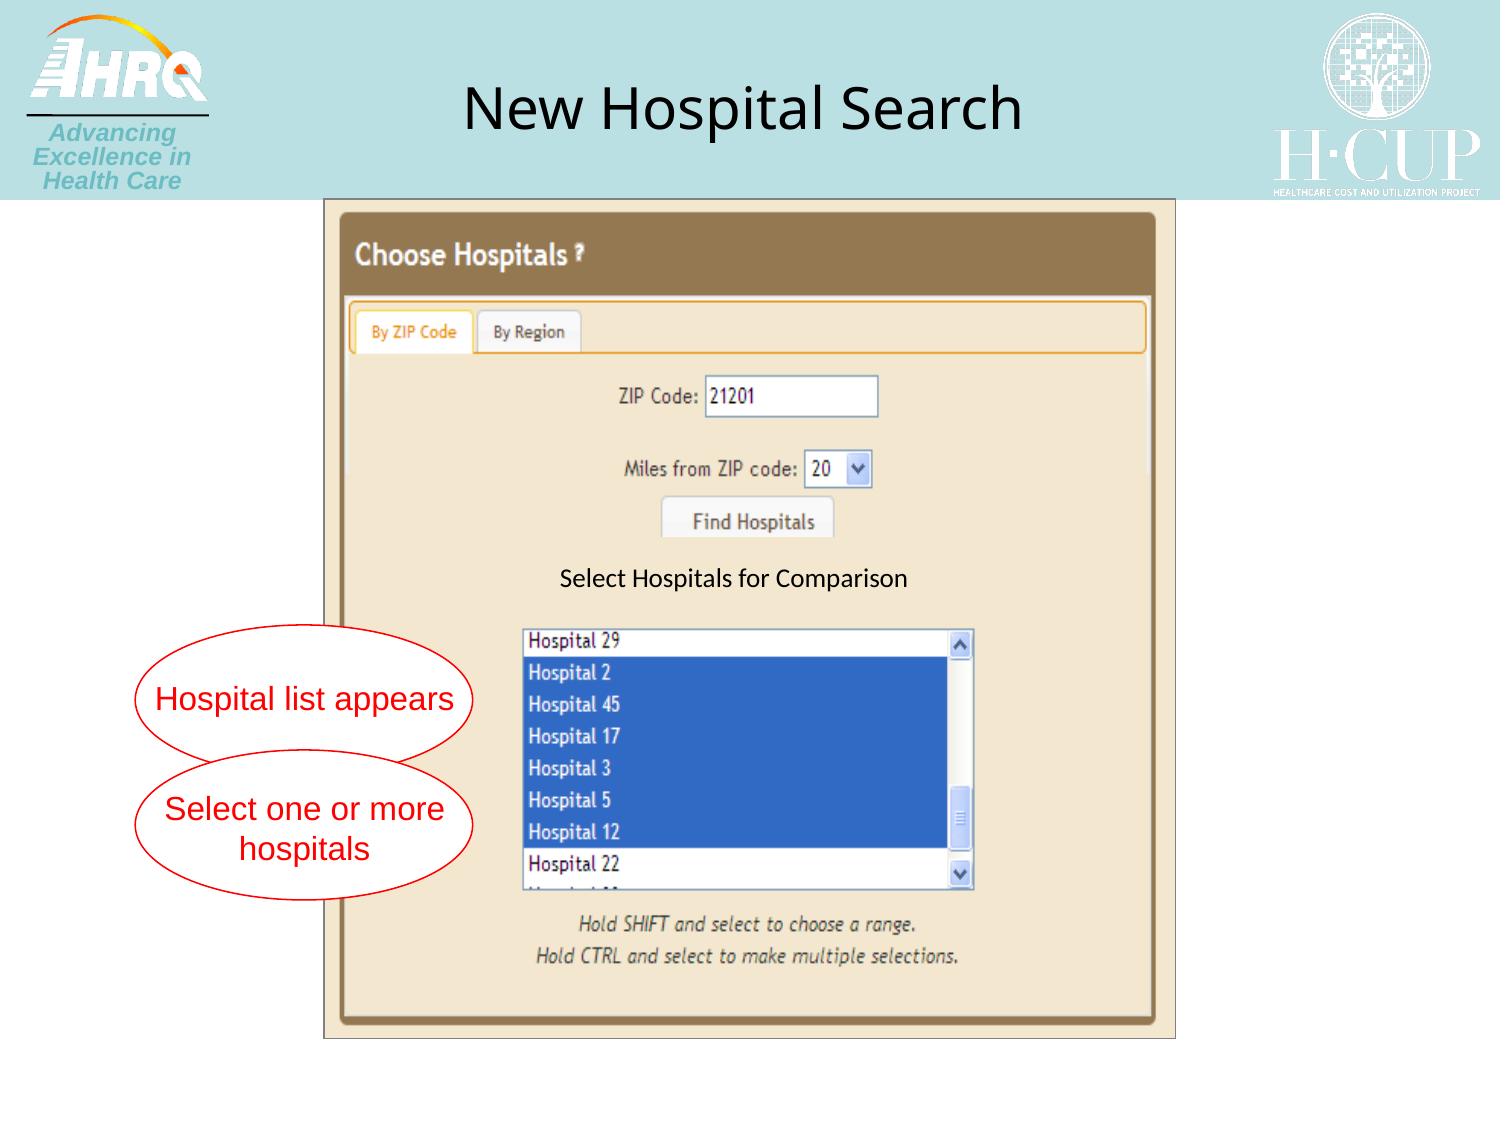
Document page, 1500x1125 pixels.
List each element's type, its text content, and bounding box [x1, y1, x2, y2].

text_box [134, 199, 1176, 1039]
picture [26, 12, 211, 104]
picture [1270, 10, 1483, 199]
title New Hospital Search [249, 12, 1238, 201]
